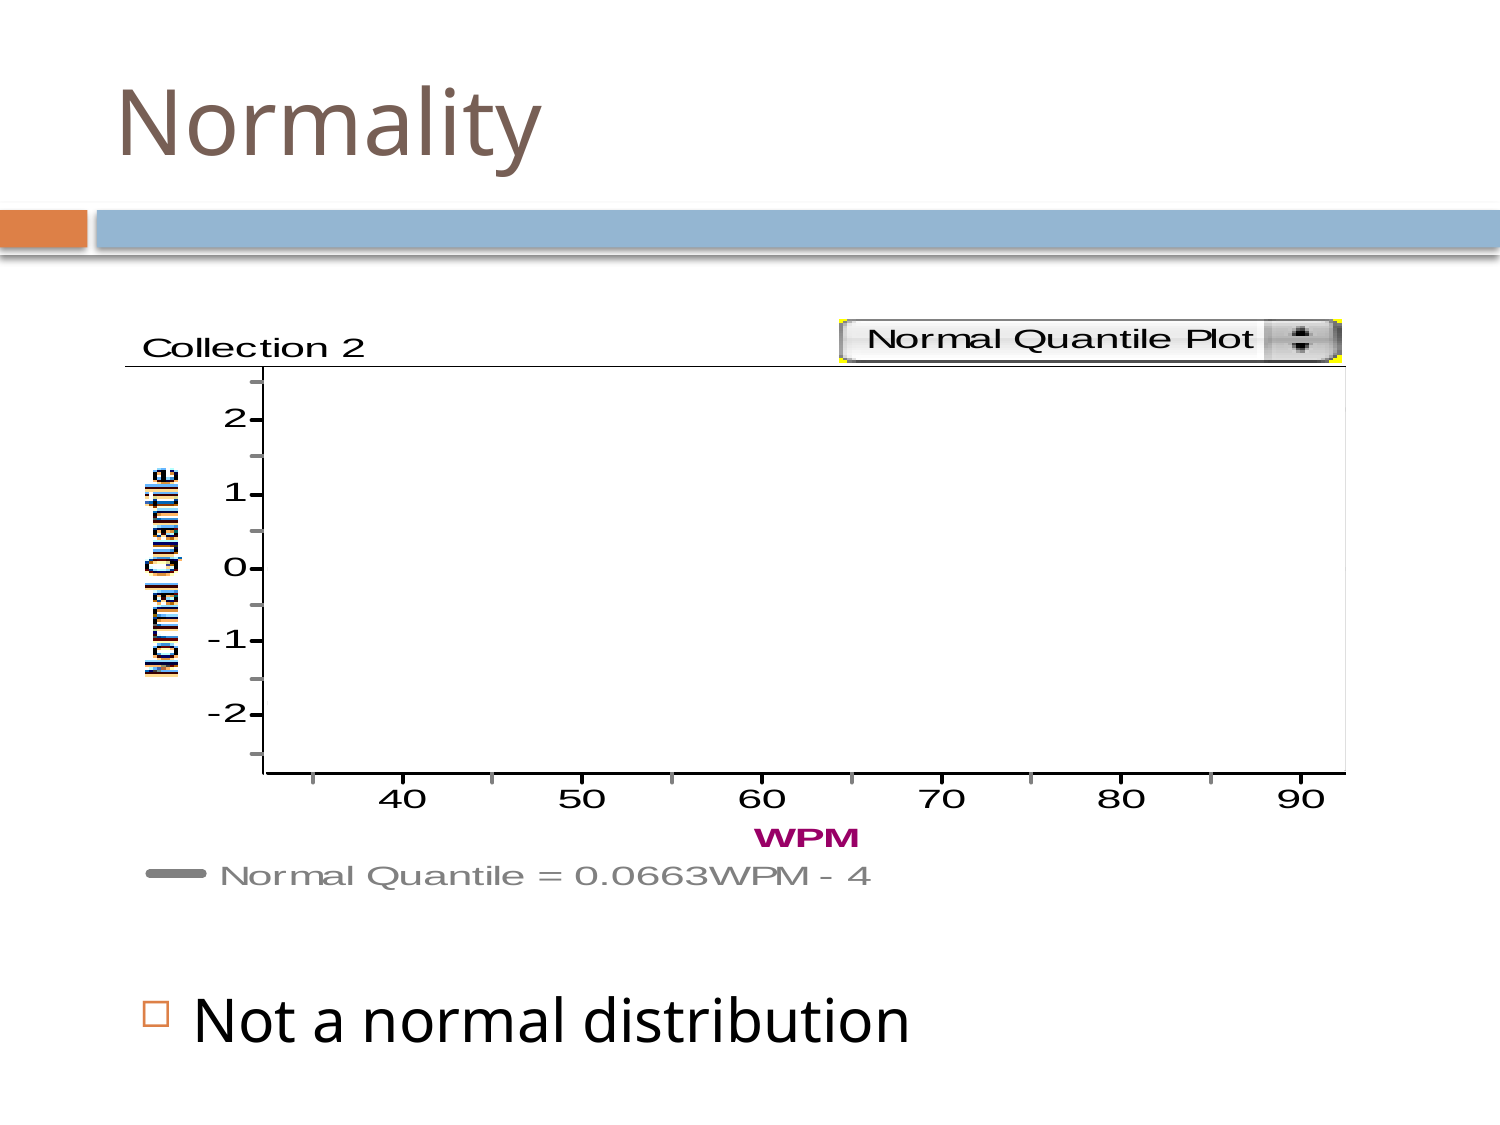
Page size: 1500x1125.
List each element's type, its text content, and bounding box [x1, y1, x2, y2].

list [124, 312, 1351, 901]
title Normality [99, 37, 1438, 200]
list Not a normal distribution [125, 975, 1445, 1086]
